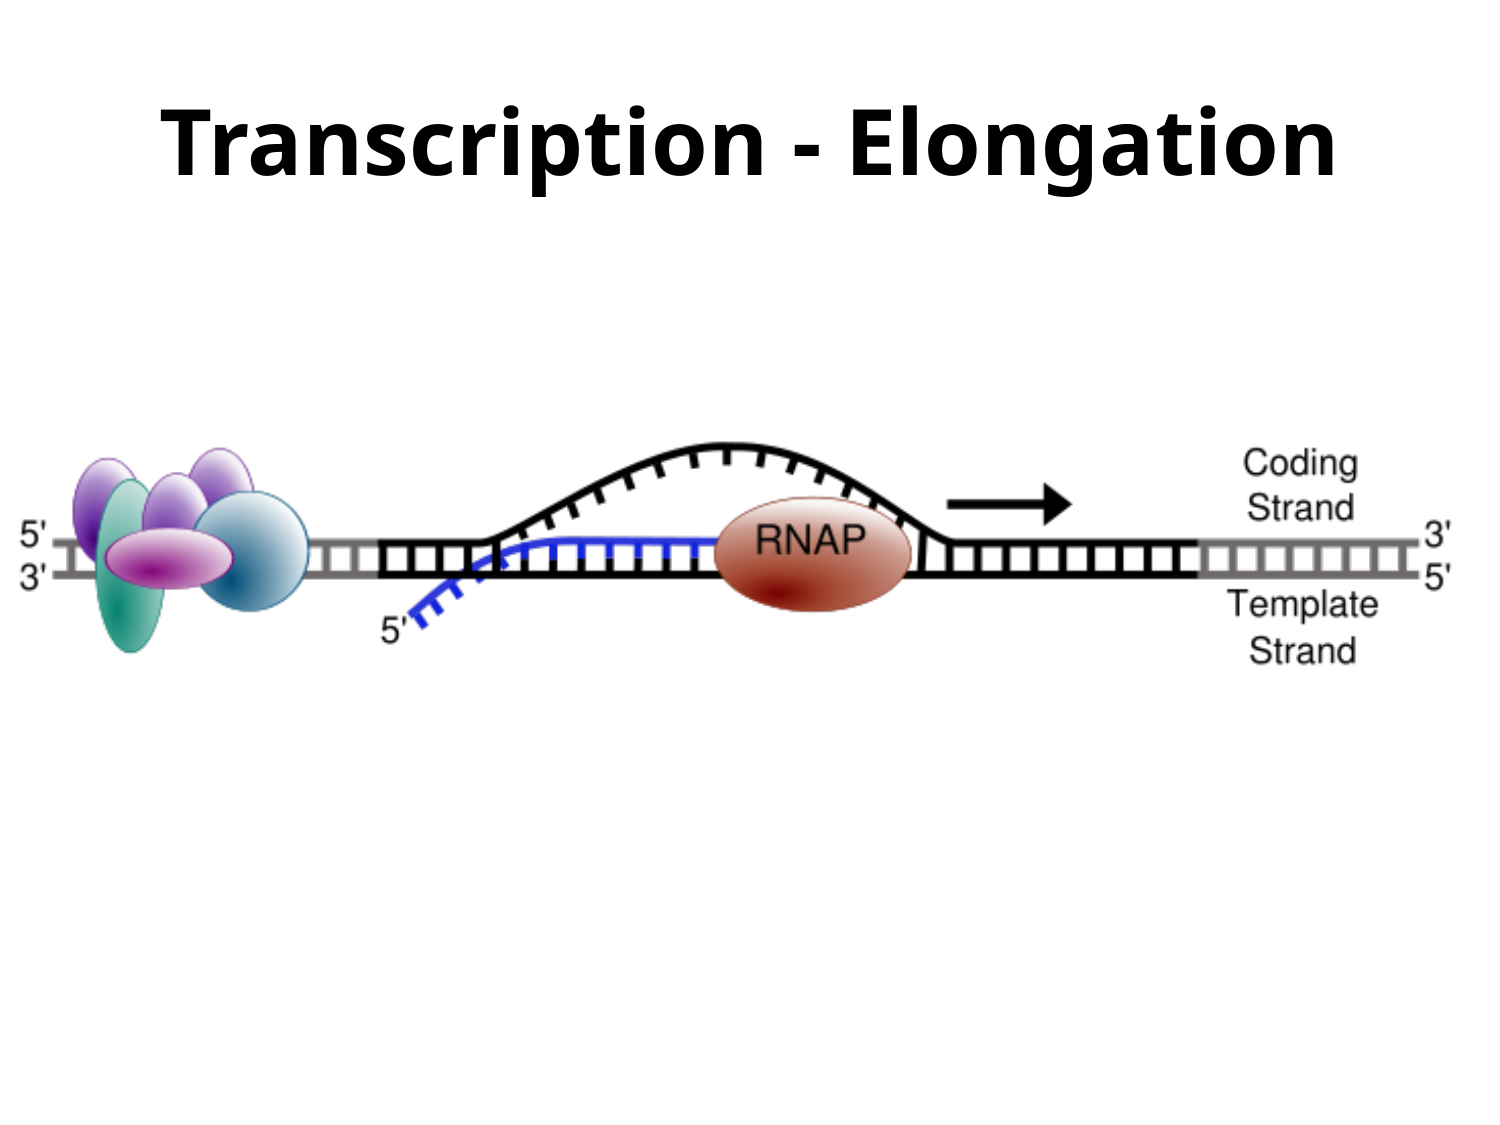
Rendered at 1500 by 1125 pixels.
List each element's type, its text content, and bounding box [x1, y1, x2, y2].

picture [0, 424, 1468, 688]
title Transcription - Elongation [74, 44, 1426, 233]
